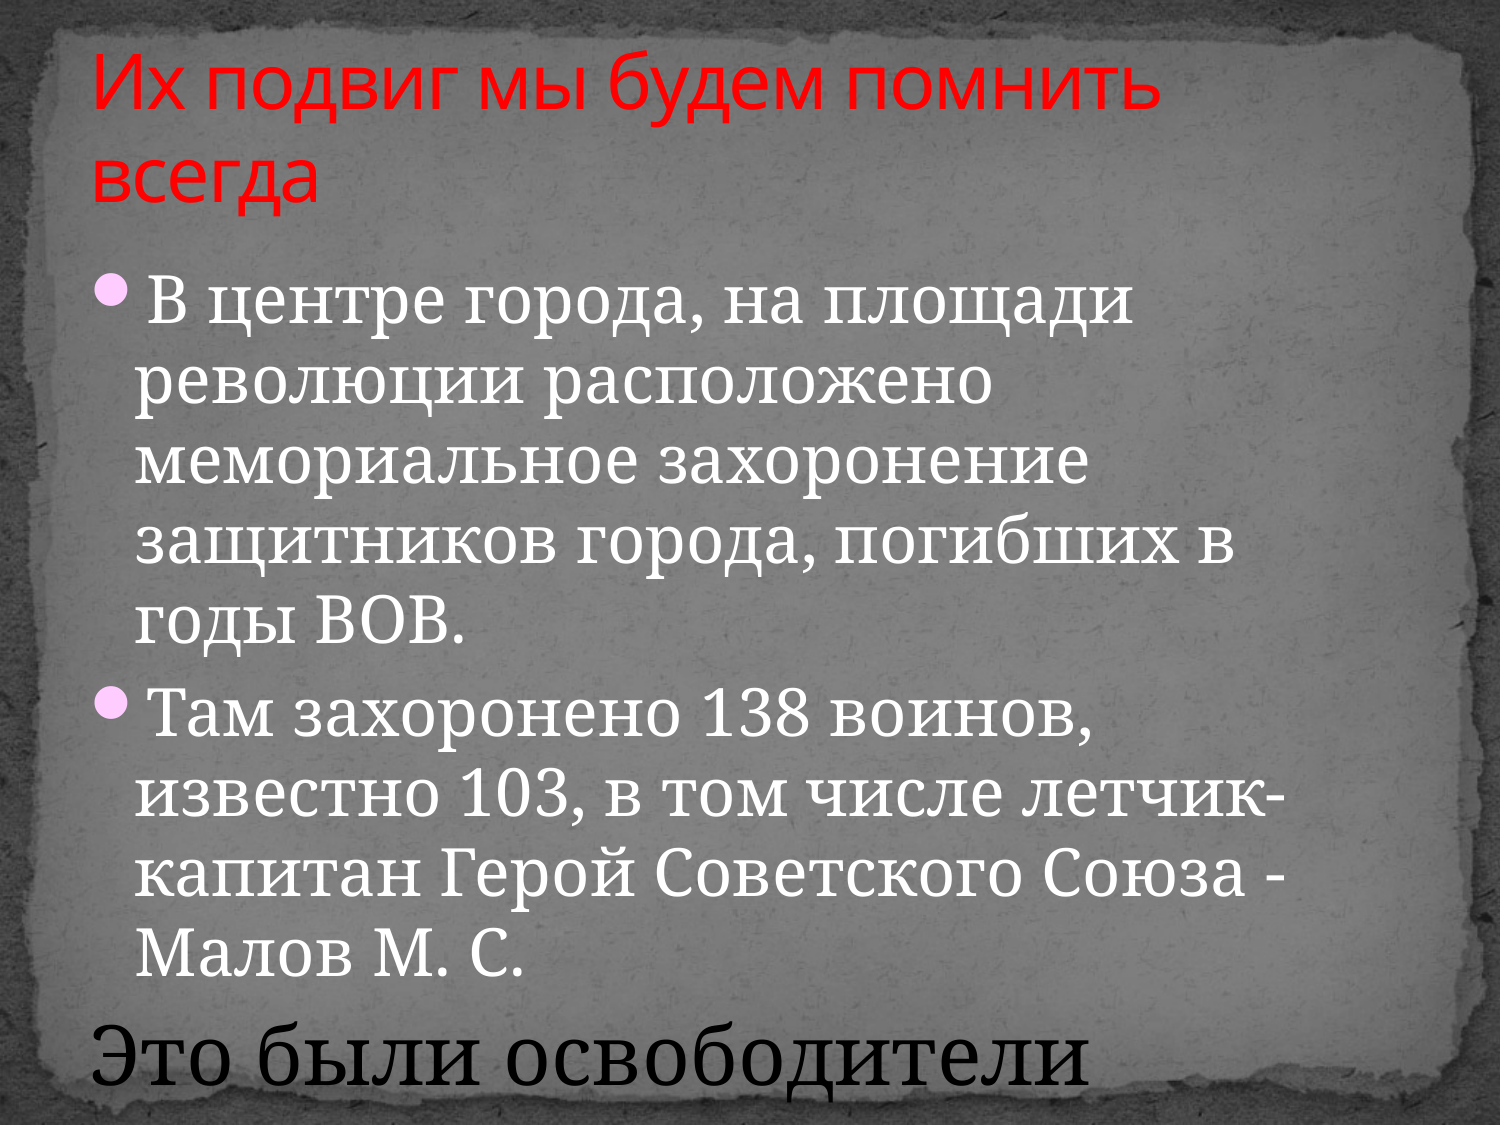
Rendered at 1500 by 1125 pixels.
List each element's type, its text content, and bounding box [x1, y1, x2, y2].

title Их подвиг мы будем помнить всегда [74, 24, 1425, 225]
list В центре города, на площади революции расположено мемориальное захоронение защитников города, погибших в годы ВОВ. Там захоронено 138 воинов, известно 103, в том числе летчик-капитан Герой Советского Союза - Малов М. С. Это были освободители города. [75, 249, 1425, 1000]
